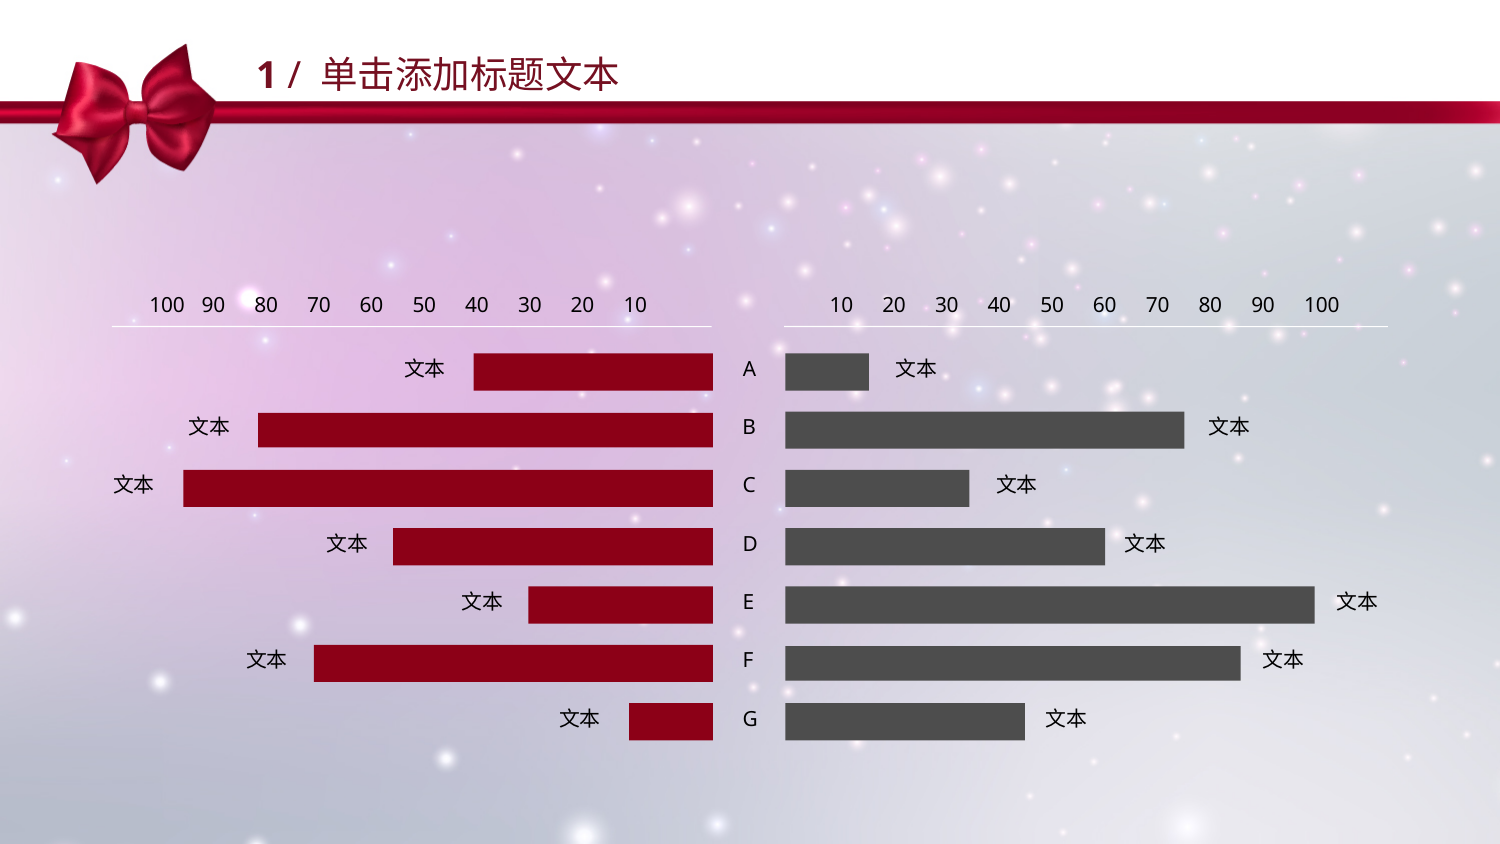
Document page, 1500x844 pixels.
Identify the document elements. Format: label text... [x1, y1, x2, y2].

text_box 文本 [188, 413, 231, 439]
text_box 文本 [113, 472, 155, 498]
text_box [313, 644, 713, 682]
text_box [785, 586, 1315, 624]
text_box 文本 [1262, 647, 1305, 673]
text_box [473, 353, 713, 391]
text_box 文本 [1208, 413, 1251, 439]
text_box B [742, 413, 756, 439]
text_box D [742, 530, 758, 556]
text_box [785, 703, 1025, 741]
text_box 文本 [1336, 588, 1379, 614]
text_box E [742, 588, 754, 614]
text_box C [742, 472, 756, 498]
text_box [393, 528, 713, 566]
text_box 1 / 单击添加标题文本 [241, 43, 635, 104]
text_box 文本 [461, 588, 504, 614]
text_box [785, 353, 869, 391]
text_box 文本 [404, 355, 446, 381]
text_box 文本 [895, 355, 938, 381]
text_box 文本 [246, 647, 288, 673]
text_box [785, 646, 1241, 681]
text_box 文本 [559, 705, 601, 731]
text_box [785, 469, 970, 507]
text_box G [742, 705, 758, 731]
text_box [629, 703, 713, 741]
text_box 文本 [326, 530, 369, 556]
text_box [785, 528, 1106, 566]
text_box 文本 [1045, 705, 1088, 731]
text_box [111, 291, 1388, 327]
text_box 文本 [996, 472, 1038, 498]
text_box [183, 469, 713, 507]
text_box [258, 412, 713, 448]
text_box F [742, 647, 754, 673]
text_box 文本 [1124, 530, 1167, 556]
text_box [528, 586, 713, 624]
text_box A [742, 355, 757, 381]
picture [0, 0, 1500, 844]
text_box [785, 411, 1185, 449]
